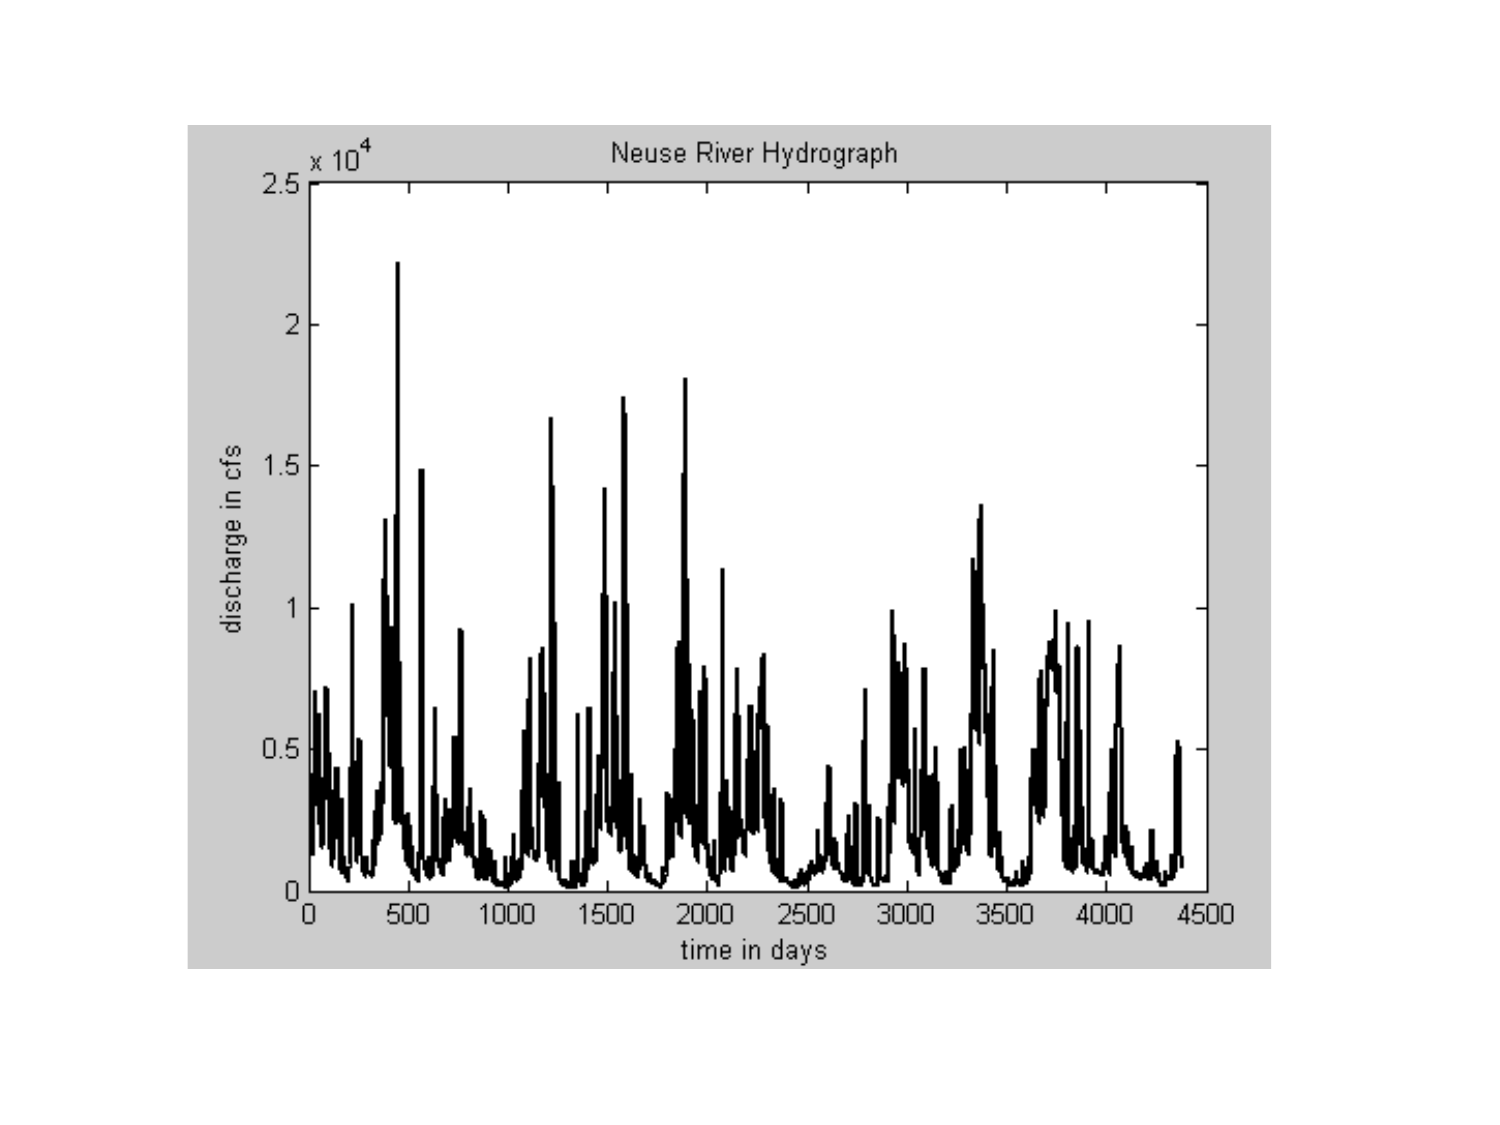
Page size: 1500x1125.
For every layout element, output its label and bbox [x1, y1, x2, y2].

picture [187, 124, 1272, 969]
